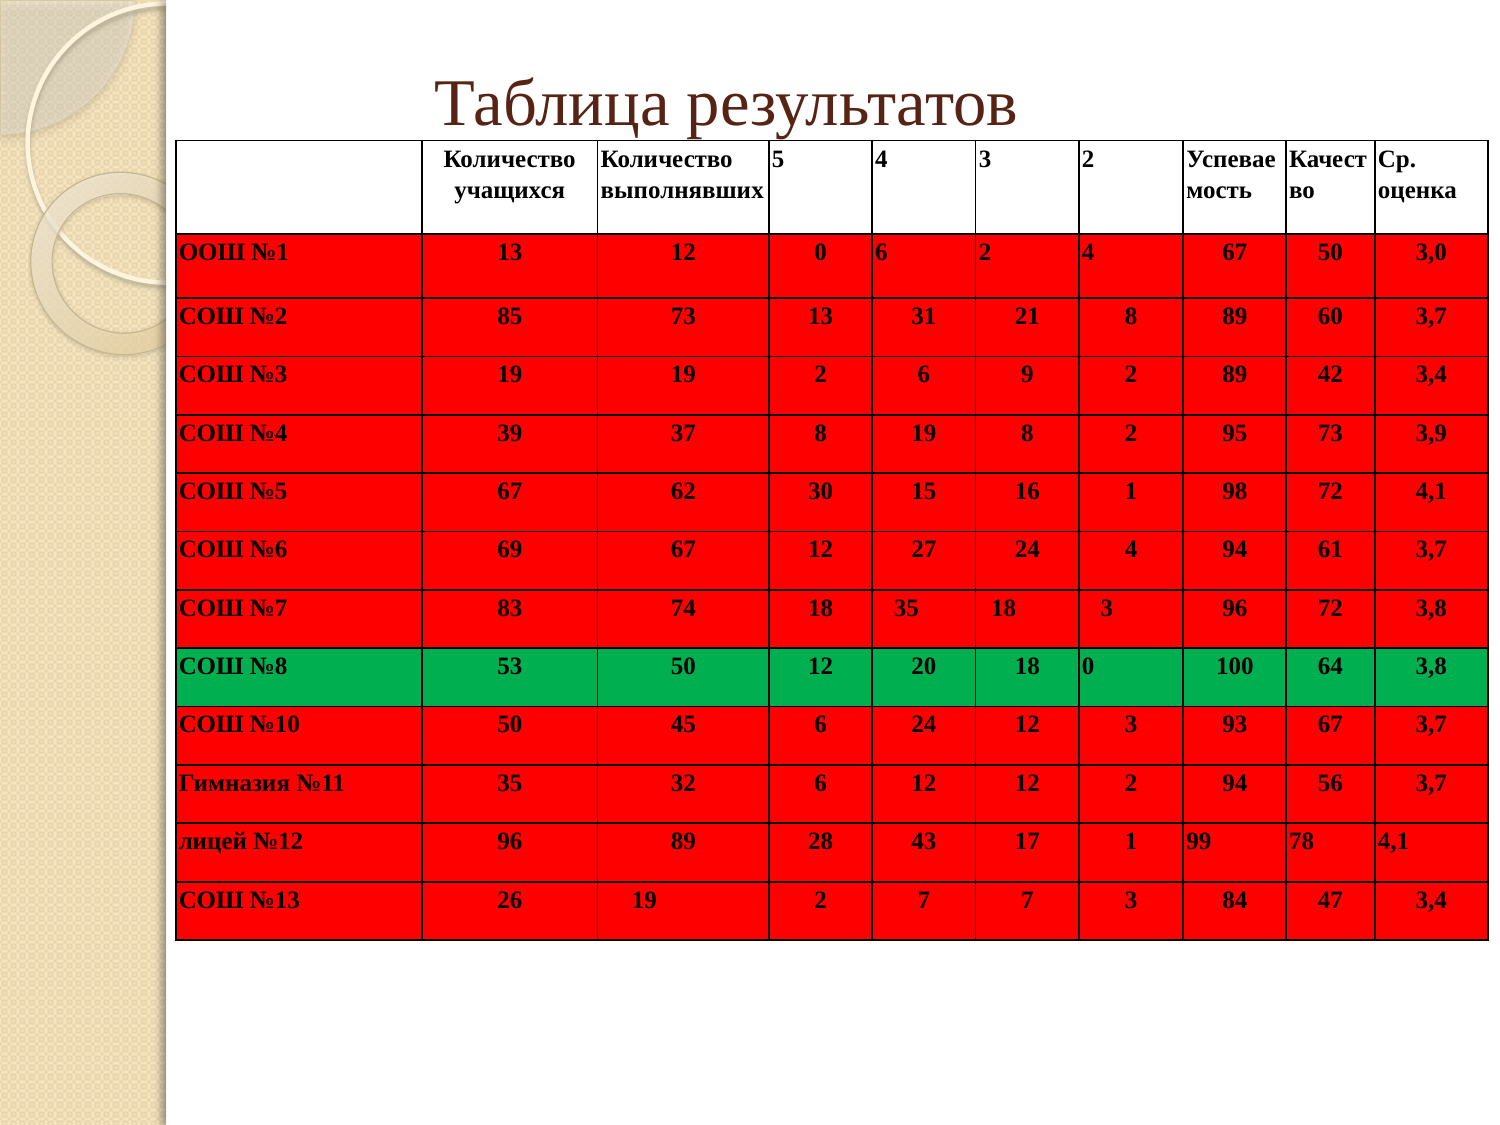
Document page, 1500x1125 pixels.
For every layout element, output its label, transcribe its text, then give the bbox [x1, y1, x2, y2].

table_header [177, 141, 421, 233]
title Таблица результатов [235, 0, 1466, 140]
table_cell 3,7 [1376, 299, 1487, 356]
table_header 2 [1080, 141, 1182, 233]
table_cell 24 [976, 532, 1078, 589]
table_cell Гимназия №11 [177, 766, 421, 822]
table_cell СОШ №13 [177, 883, 421, 939]
table_cell 3,7 [1376, 707, 1487, 764]
table_cell СОШ №2 [177, 299, 421, 356]
table_cell 72 [1287, 591, 1374, 647]
table_cell СОШ №6 [177, 532, 421, 589]
table_cell 39 [423, 416, 597, 472]
table_cell 56 [1287, 766, 1374, 822]
table_cell 50 [1287, 235, 1374, 297]
table_cell 3,8 [1376, 591, 1487, 647]
table_cell 53 [423, 649, 597, 706]
table_cell 35 [873, 591, 975, 647]
table_cell 43 [873, 824, 975, 881]
table_cell ООШ №1 [177, 235, 421, 297]
table_cell 19 [873, 416, 975, 472]
table_cell 15 [873, 474, 975, 531]
table_cell 98 [1184, 474, 1285, 531]
table_cell 50 [423, 707, 597, 764]
table_cell 69 [423, 532, 597, 589]
table_cell 7 [976, 883, 1078, 939]
table_cell 2 [1080, 416, 1182, 472]
table_cell 67 [1287, 707, 1374, 764]
table_cell 61 [1287, 532, 1374, 589]
table_cell 4,1 [1376, 474, 1487, 531]
table_cell 37 [598, 416, 768, 472]
table_cell 3,8 [1376, 649, 1487, 706]
table_cell 67 [423, 474, 597, 531]
table_cell 4,1 [1376, 824, 1487, 881]
table_header 4 [873, 141, 975, 233]
table_header Успеваемость [1184, 141, 1285, 233]
table_cell 6 [873, 235, 975, 297]
table_cell 6 [770, 766, 871, 822]
table_cell 89 [598, 824, 768, 881]
table_cell 47 [1287, 883, 1374, 939]
table_cell 4 [1080, 532, 1182, 589]
table_cell 2 [770, 883, 871, 939]
table_cell 42 [1287, 357, 1374, 414]
table_cell 18 [976, 591, 1078, 647]
table_cell 19 [598, 883, 768, 939]
table_cell 20 [873, 649, 975, 706]
table_cell 99 [1184, 824, 1285, 881]
table_cell 83 [423, 591, 597, 647]
table_cell 73 [1287, 416, 1374, 472]
table_cell 4 [1080, 235, 1182, 297]
table_header Количество учащихся [423, 141, 597, 233]
table_cell 1 [1080, 474, 1182, 531]
table_header Ср. оценка [1376, 141, 1487, 233]
table_cell 18 [976, 649, 1078, 706]
table_cell 12 [976, 766, 1078, 822]
table_cell 12 [598, 235, 768, 297]
table_cell 28 [770, 824, 871, 881]
table_cell 13 [423, 235, 597, 297]
table_cell СОШ №3 [177, 357, 421, 414]
table_cell 3,0 [1376, 235, 1487, 297]
table_cell 2 [976, 235, 1078, 297]
table_cell 60 [1287, 299, 1374, 356]
table_cell 2 [1080, 766, 1182, 822]
table_header 5 [770, 141, 871, 233]
table_cell 67 [1184, 235, 1285, 297]
table_cell 94 [1184, 766, 1285, 822]
table_cell 100 [1184, 649, 1285, 706]
table_cell 1 [1080, 824, 1182, 881]
table_header Количество выполнявших [598, 141, 768, 233]
table_cell 31 [873, 299, 975, 356]
table_header 3 [976, 141, 1078, 233]
table_cell 78 [1287, 824, 1374, 881]
table_cell 27 [873, 532, 975, 589]
table_cell 26 [423, 883, 597, 939]
table_cell 85 [423, 299, 597, 356]
table_cell 6 [873, 357, 975, 414]
table_cell 3,4 [1376, 883, 1487, 939]
table_cell СОШ №10 [177, 707, 421, 764]
table_cell лицей №12 [177, 824, 421, 881]
table_cell 45 [598, 707, 768, 764]
table_cell 21 [976, 299, 1078, 356]
table_cell 7 [873, 883, 975, 939]
table_cell СОШ №4 [177, 416, 421, 472]
table_cell 12 [873, 766, 975, 822]
table_cell 3 [1080, 591, 1182, 647]
table_cell 74 [598, 591, 768, 647]
table_cell 3,7 [1376, 532, 1487, 589]
table_cell 0 [770, 235, 871, 297]
table_cell 89 [1184, 357, 1285, 414]
table_cell 3,9 [1376, 416, 1487, 472]
table_cell 12 [770, 649, 871, 706]
table_cell 8 [1080, 299, 1182, 356]
table_cell 64 [1287, 649, 1374, 706]
table_cell 2 [770, 357, 871, 414]
table_cell СОШ №5 [177, 474, 421, 531]
table_cell 3,4 [1376, 357, 1487, 414]
table_cell 17 [976, 824, 1078, 881]
table_cell 93 [1184, 707, 1285, 764]
table_cell 94 [1184, 532, 1285, 589]
table_cell 89 [1184, 299, 1285, 356]
table_cell 3 [1080, 707, 1182, 764]
table_cell 12 [976, 707, 1078, 764]
table_cell 50 [598, 649, 768, 706]
table_cell 2 [1080, 357, 1182, 414]
table_cell 6 [770, 707, 871, 764]
table_cell 84 [1184, 883, 1285, 939]
table_cell СОШ №7 [177, 591, 421, 647]
table_cell 19 [423, 357, 597, 414]
table_cell 13 [770, 299, 871, 356]
table_cell СОШ №8 [177, 649, 421, 706]
table_cell 73 [598, 299, 768, 356]
table_cell 30 [770, 474, 871, 531]
table_cell 96 [1184, 591, 1285, 647]
table_cell 35 [423, 766, 597, 822]
table_cell 3 [1080, 883, 1182, 939]
table_cell 95 [1184, 416, 1285, 472]
table_cell 0 [1080, 649, 1182, 706]
table_cell 32 [598, 766, 768, 822]
table_cell 96 [423, 824, 597, 881]
table_cell 19 [598, 357, 768, 414]
table_cell 72 [1287, 474, 1374, 531]
table_cell 16 [976, 474, 1078, 531]
table_header Качество [1287, 141, 1374, 233]
table_cell 67 [598, 532, 768, 589]
table_cell 24 [873, 707, 975, 764]
table_cell 12 [770, 532, 871, 589]
table_cell 62 [598, 474, 768, 531]
table_cell 9 [976, 357, 1078, 414]
table_cell 8 [976, 416, 1078, 472]
table_cell 18 [770, 591, 871, 647]
table_cell 8 [770, 416, 871, 472]
table_cell 3,7 [1376, 766, 1487, 822]
